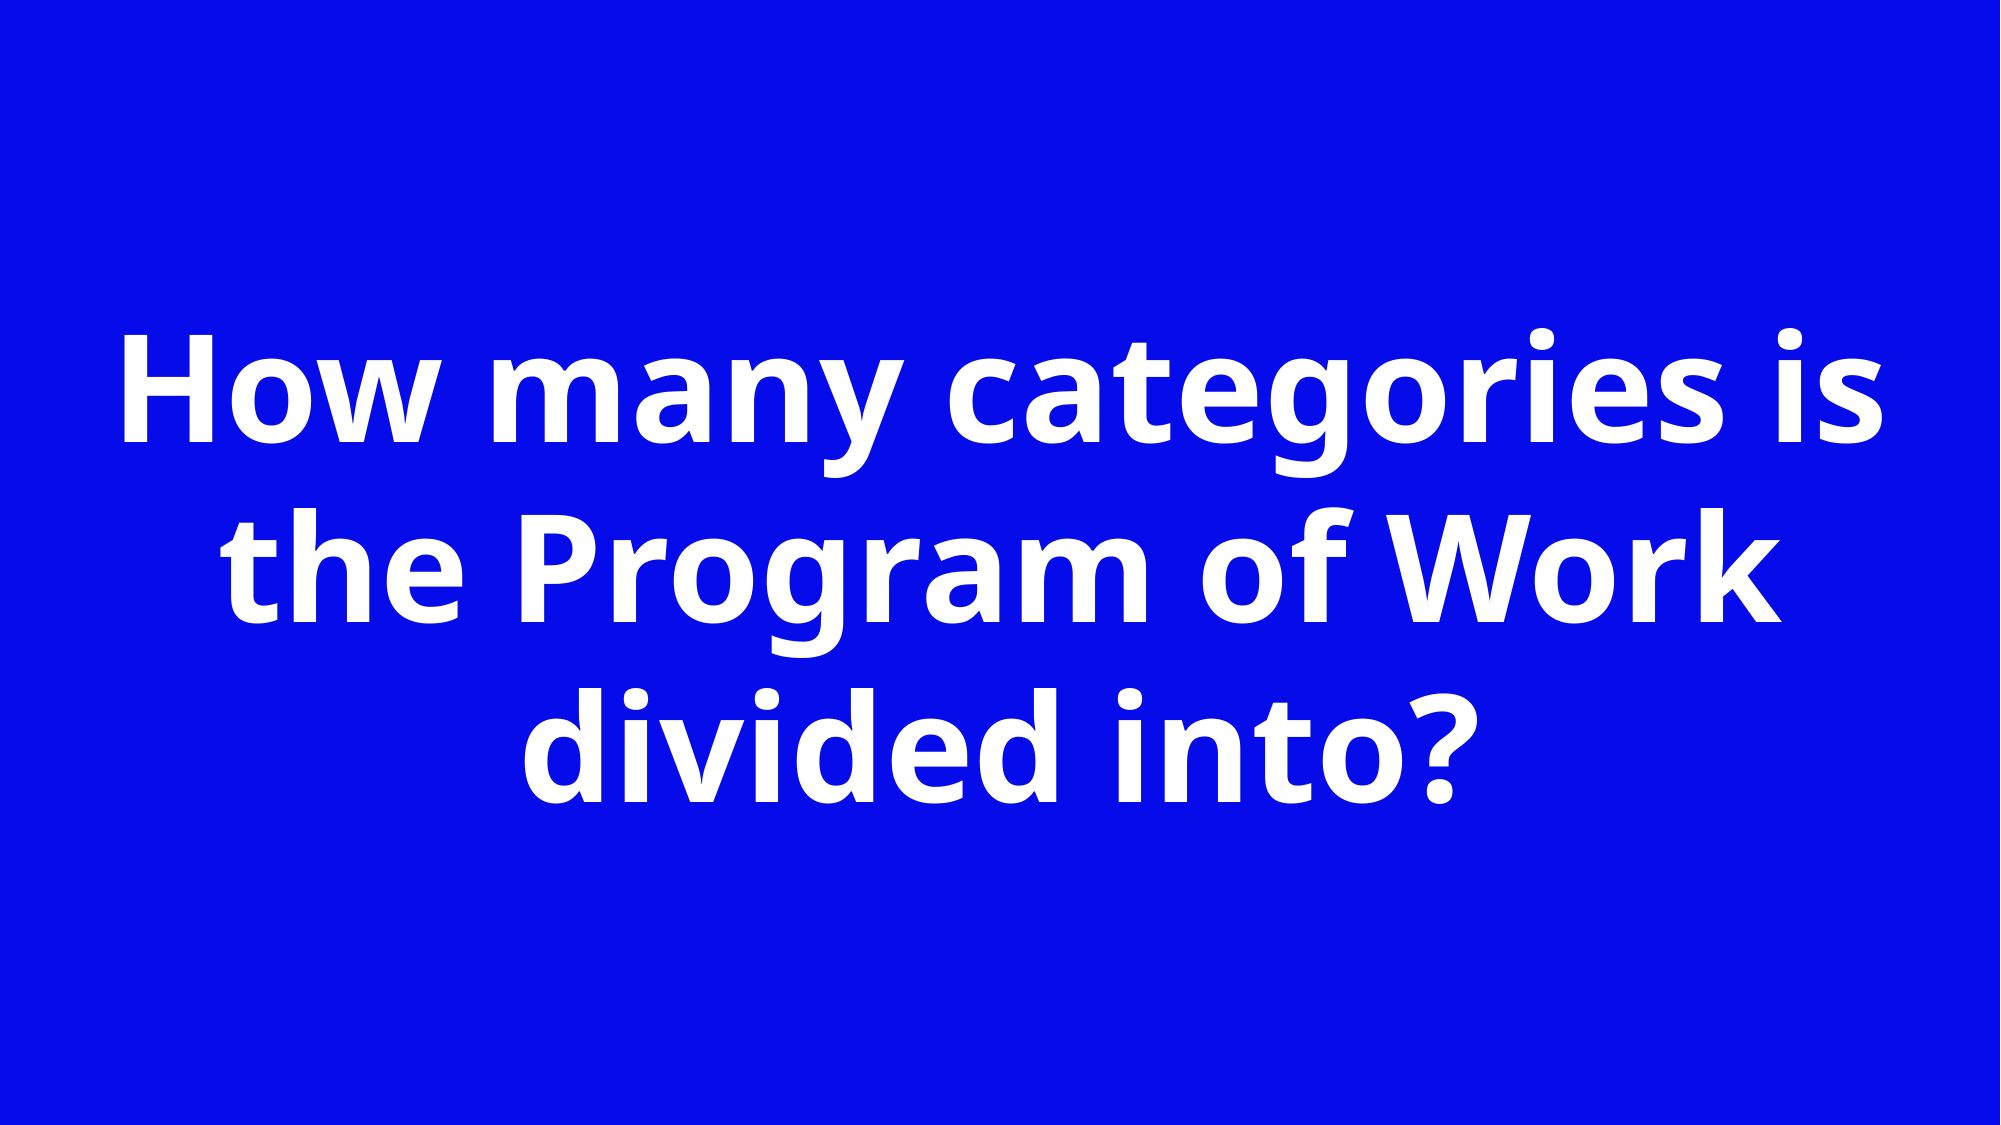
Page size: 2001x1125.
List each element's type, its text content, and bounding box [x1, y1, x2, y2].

text_box How many categories is the Program of Work divided into? [0, 0, 2000, 1125]
